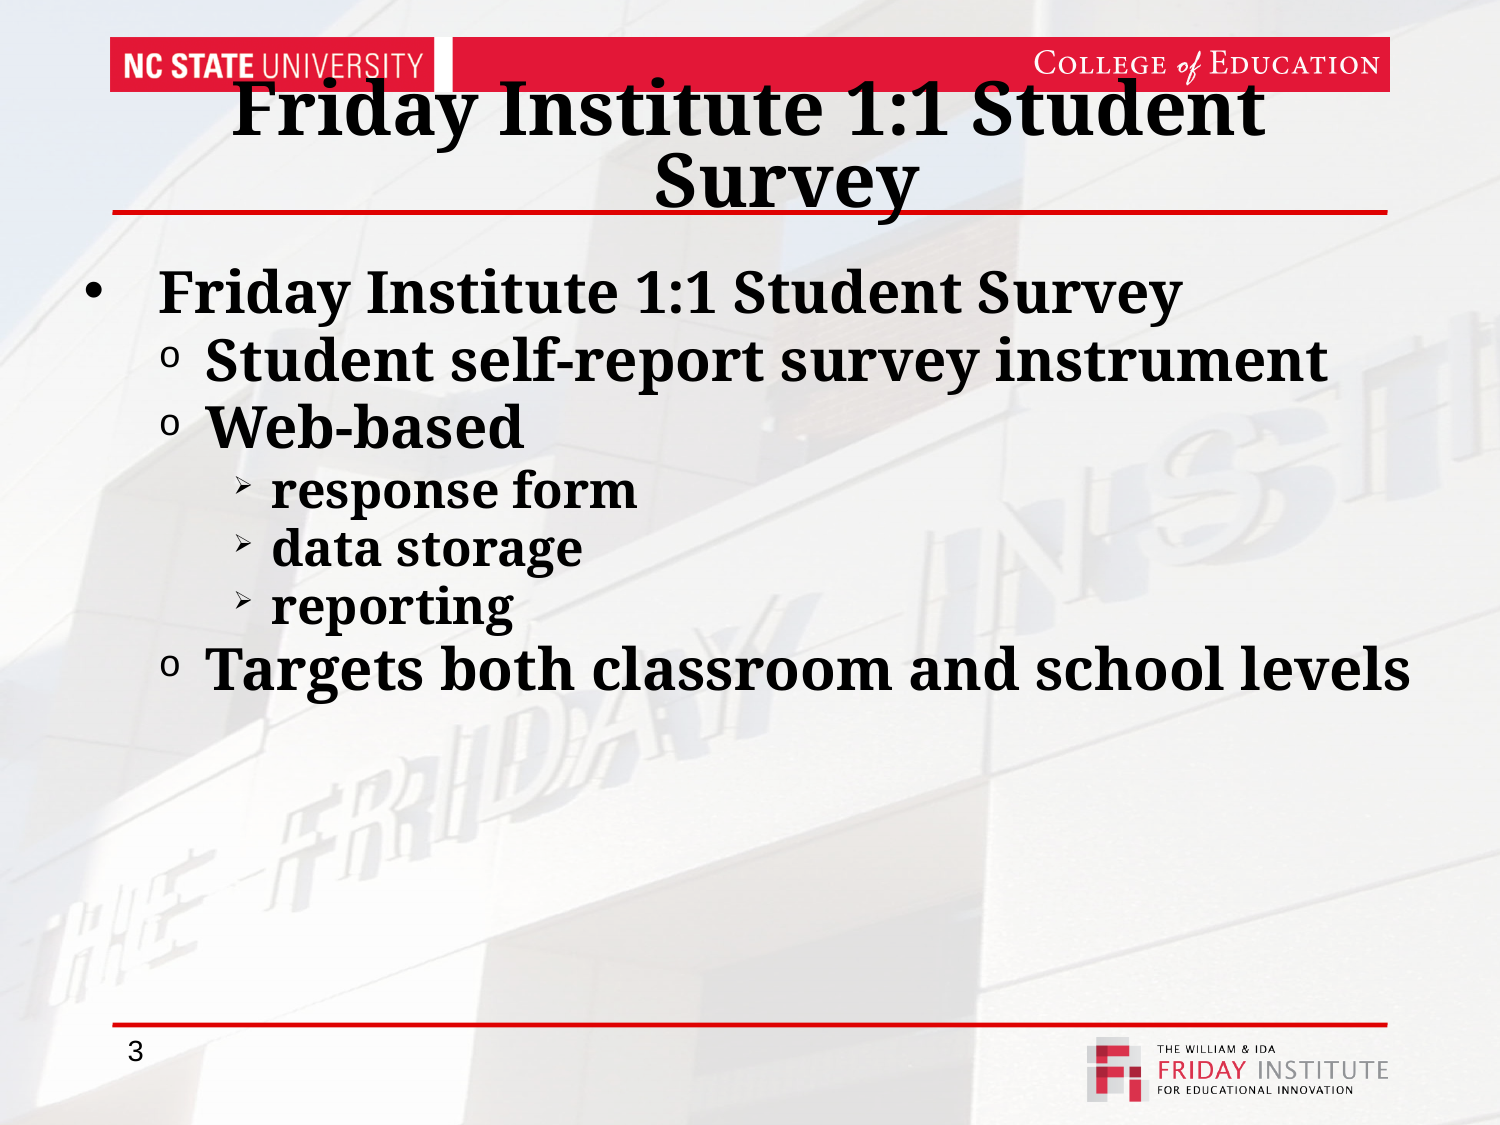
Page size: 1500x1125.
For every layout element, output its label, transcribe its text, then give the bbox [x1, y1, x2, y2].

picture [1087, 1058, 1388, 1102]
list Friday Institute 1:1 Student Survey Student self-report survey instrument Web-based response form data storage reporting Targets both classroom and school levels [68, 261, 1462, 1058]
slide_number 3 [112, 1024, 326, 1101]
title Friday Institute 1:1 Student Survey [112, 87, 1388, 213]
picture [110, 37, 1390, 92]
